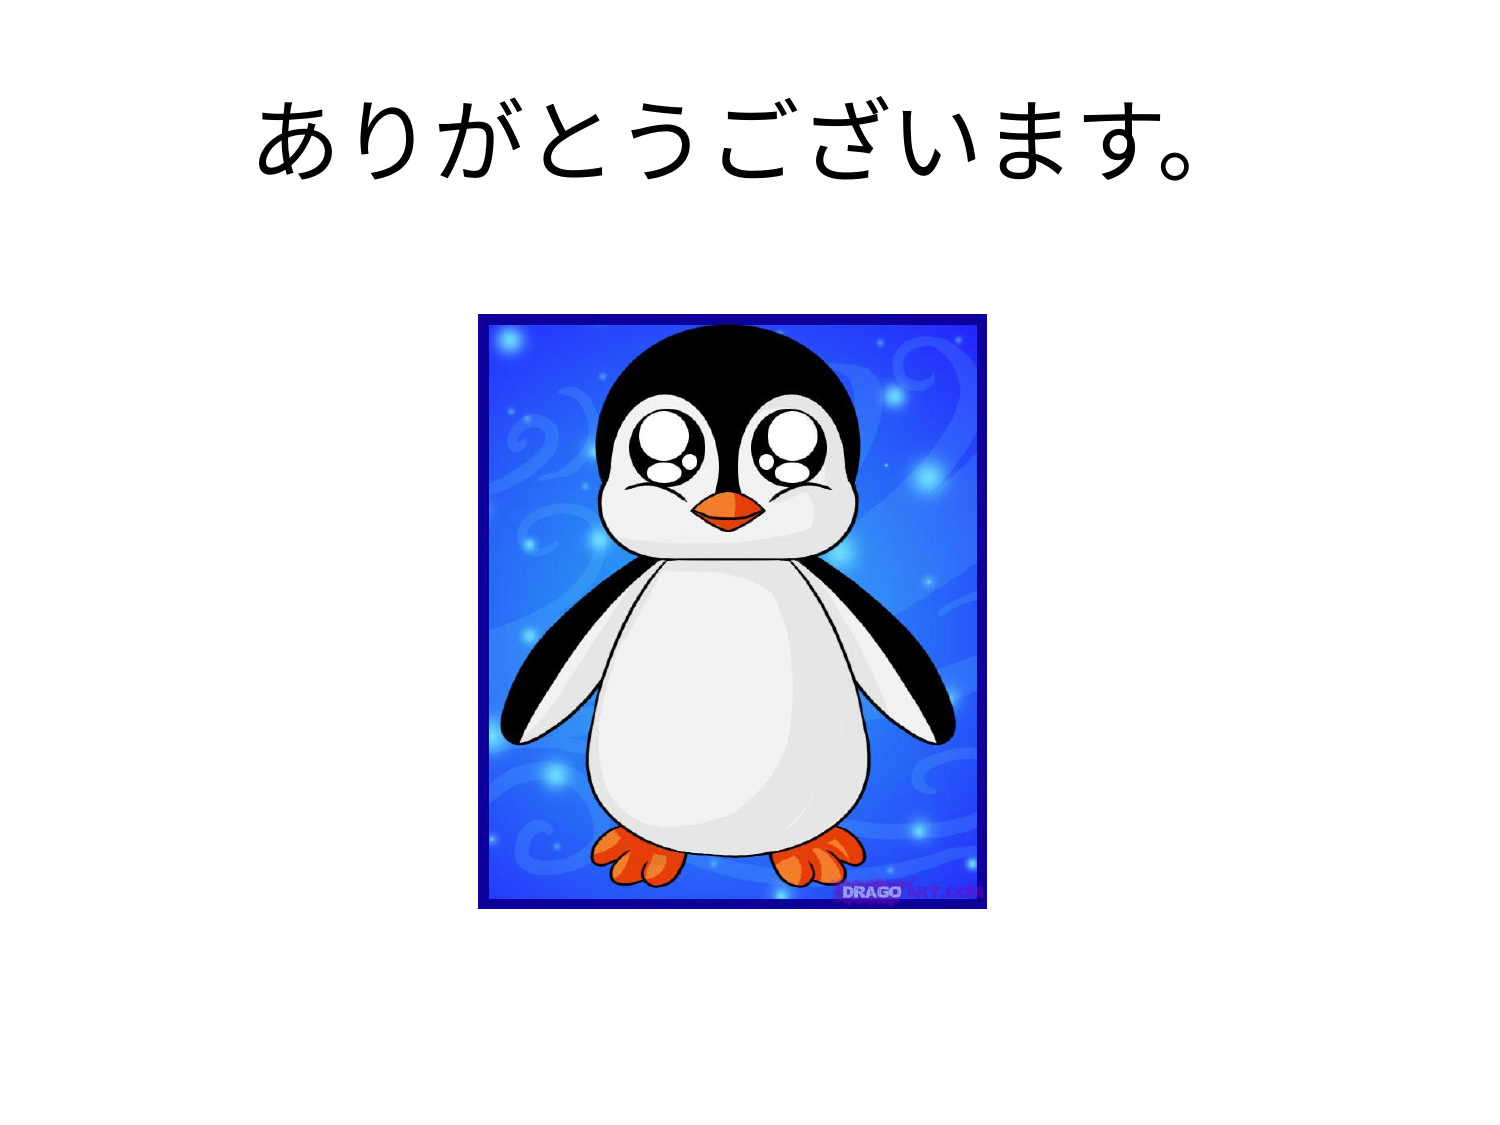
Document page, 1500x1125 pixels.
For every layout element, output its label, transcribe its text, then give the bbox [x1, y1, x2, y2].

picture [478, 314, 987, 909]
title ありがとうございます。 [75, 45, 1425, 233]
